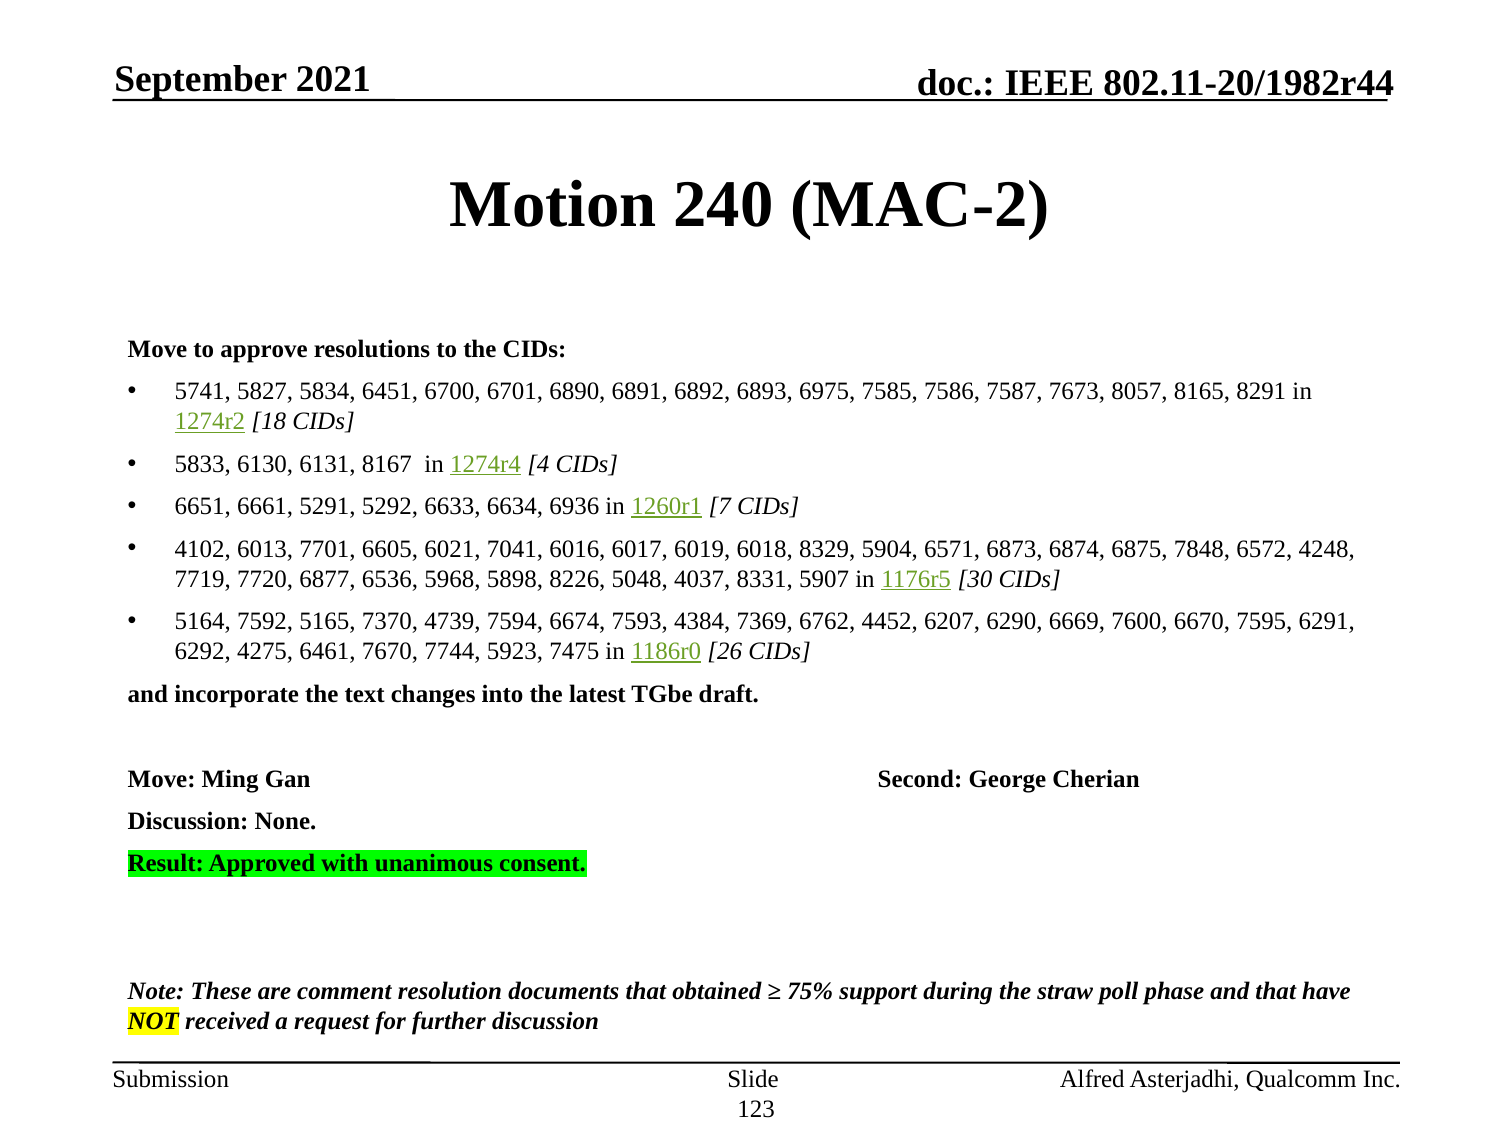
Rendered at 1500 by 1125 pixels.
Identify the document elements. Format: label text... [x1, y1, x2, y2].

title Motion 240 (MAC-2) [112, 112, 1388, 288]
footer Alfred Asterjadhi, Qualcomm Inc. [878, 1061, 1402, 1093]
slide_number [114, 54, 423, 100]
list Move to approve resolutions to the CIDs: 5741, 5827, 5834, 6451, 6700, 6701, 6890, 6891, 6892, 6893, 6975, 7585, 7586, 7587, 7673, 8057, 8165, 8291 in 1274r2 [18 CIDs] 5833, 6130, 6131, 8167 in 1274r4 [4 CIDs] 6651, 6661, 5291, 5292, 6633, 6634, 6936 in 1260r1 [7 CIDs] 4102, 6013, 7701, 6605, 6021, 7041, 6016, 6017, 6019, 6018, 8329, 5904, 6571, 6873, 6874, 6875, 7848, 6572, 4248, 7719, 7720, 6877, 6536, 5968, 5898, 8226, 5048, 4037, 8331, 5907 in 1176r5 [30 CIDs] 5164, 7592, 5165, 7370, 4739, 7594, 6674, 7593, 4384, 7369, 6762, 4452, 6207, 6290, 6669, 7600, 6670, 7595, 6291, 6292, 4275, 6461, 7670, 7744, 5923, 7475 in 1186r0 [26 CIDs] and incorporate the text changes into the latest TGbe draft. Move: Ming Gan Second: George Cherian Discussion: None. Result: Approved with unanimous consent. Note: These are comment resolution documents that obtained ≥ 75% support during the straw poll phase and that have NOT received a request for further discussion [112, 324, 1388, 1063]
slide_number Slide 123 [712, 1061, 800, 1123]
